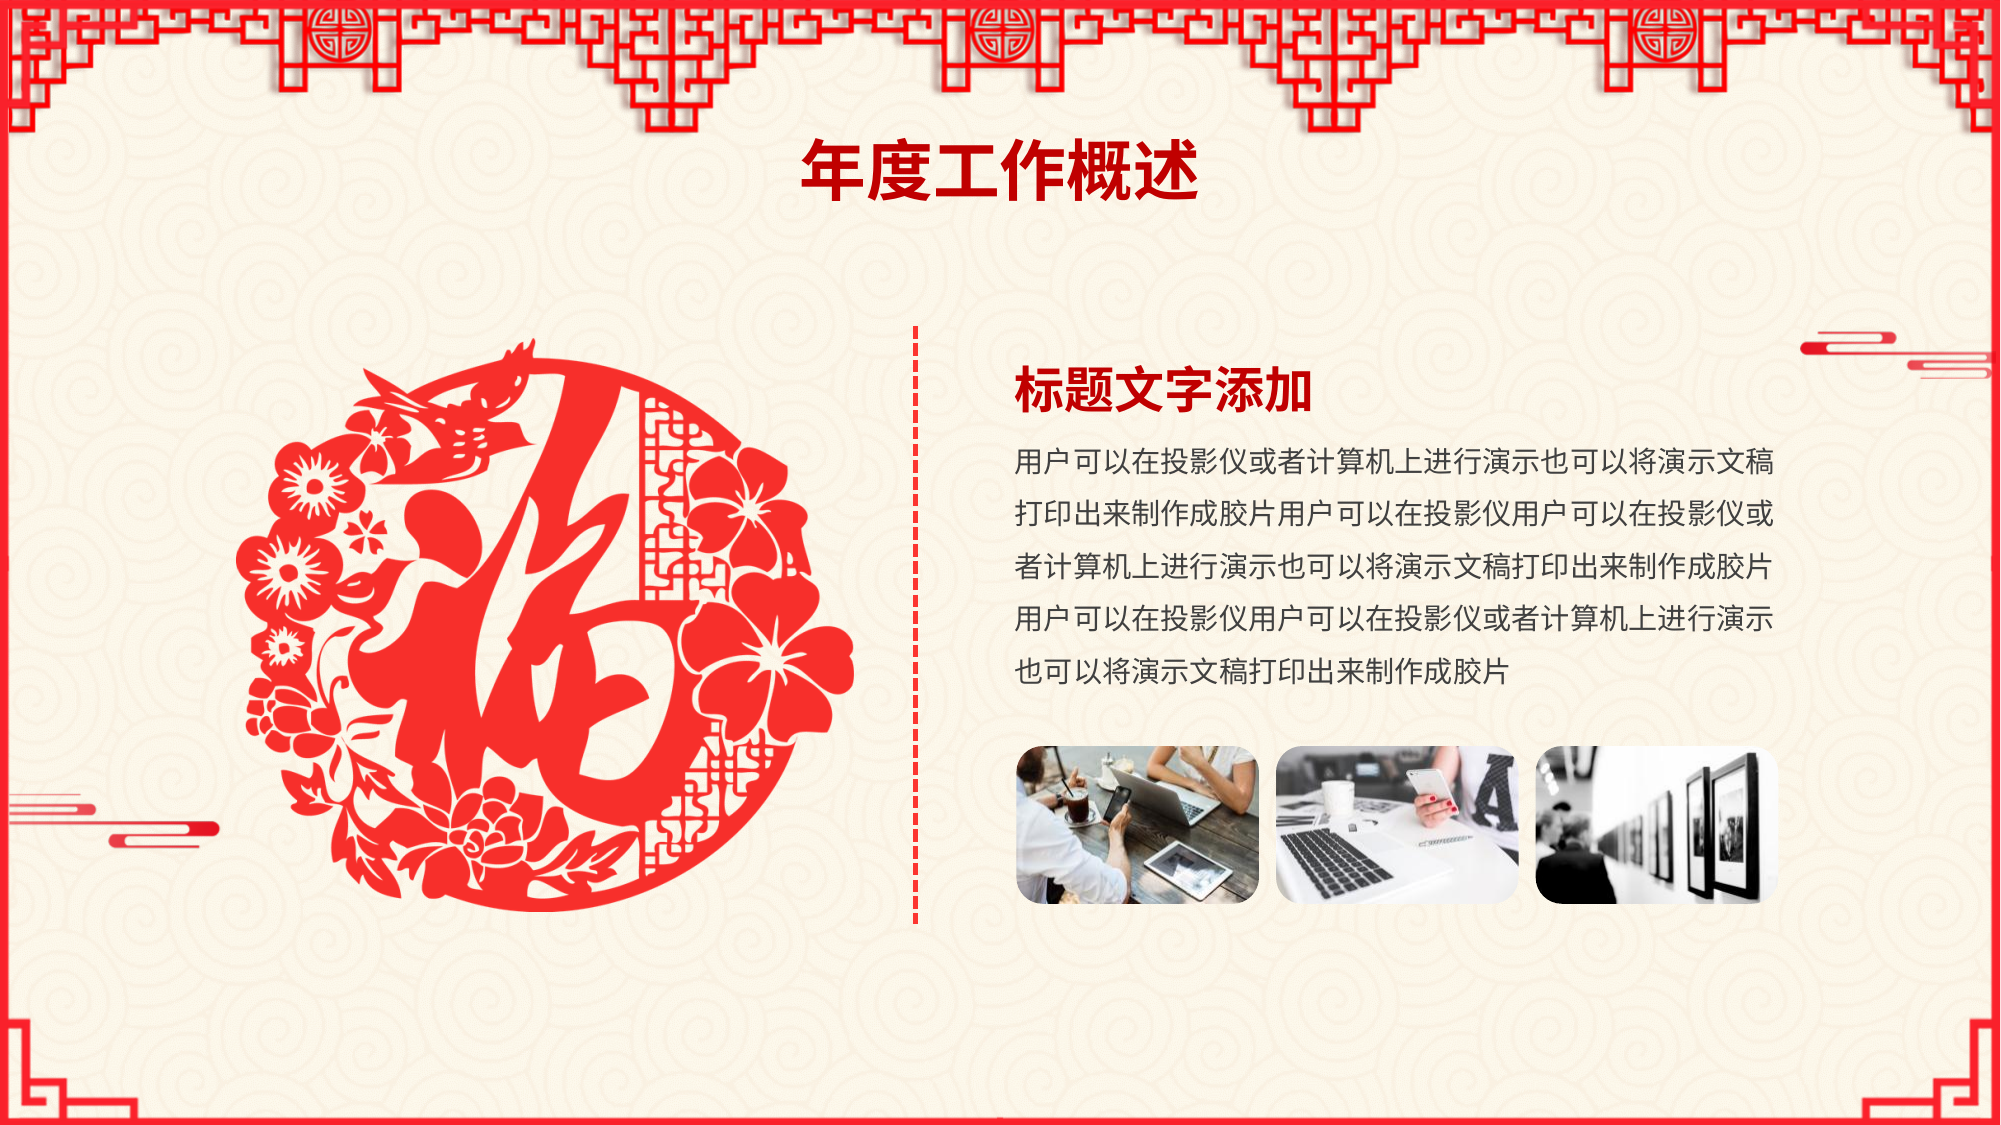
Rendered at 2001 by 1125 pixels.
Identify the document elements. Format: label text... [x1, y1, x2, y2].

picture [0, 0, 2001, 1125]
text_box 年度工作概述 [784, 121, 1216, 217]
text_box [999, 338, 1794, 699]
